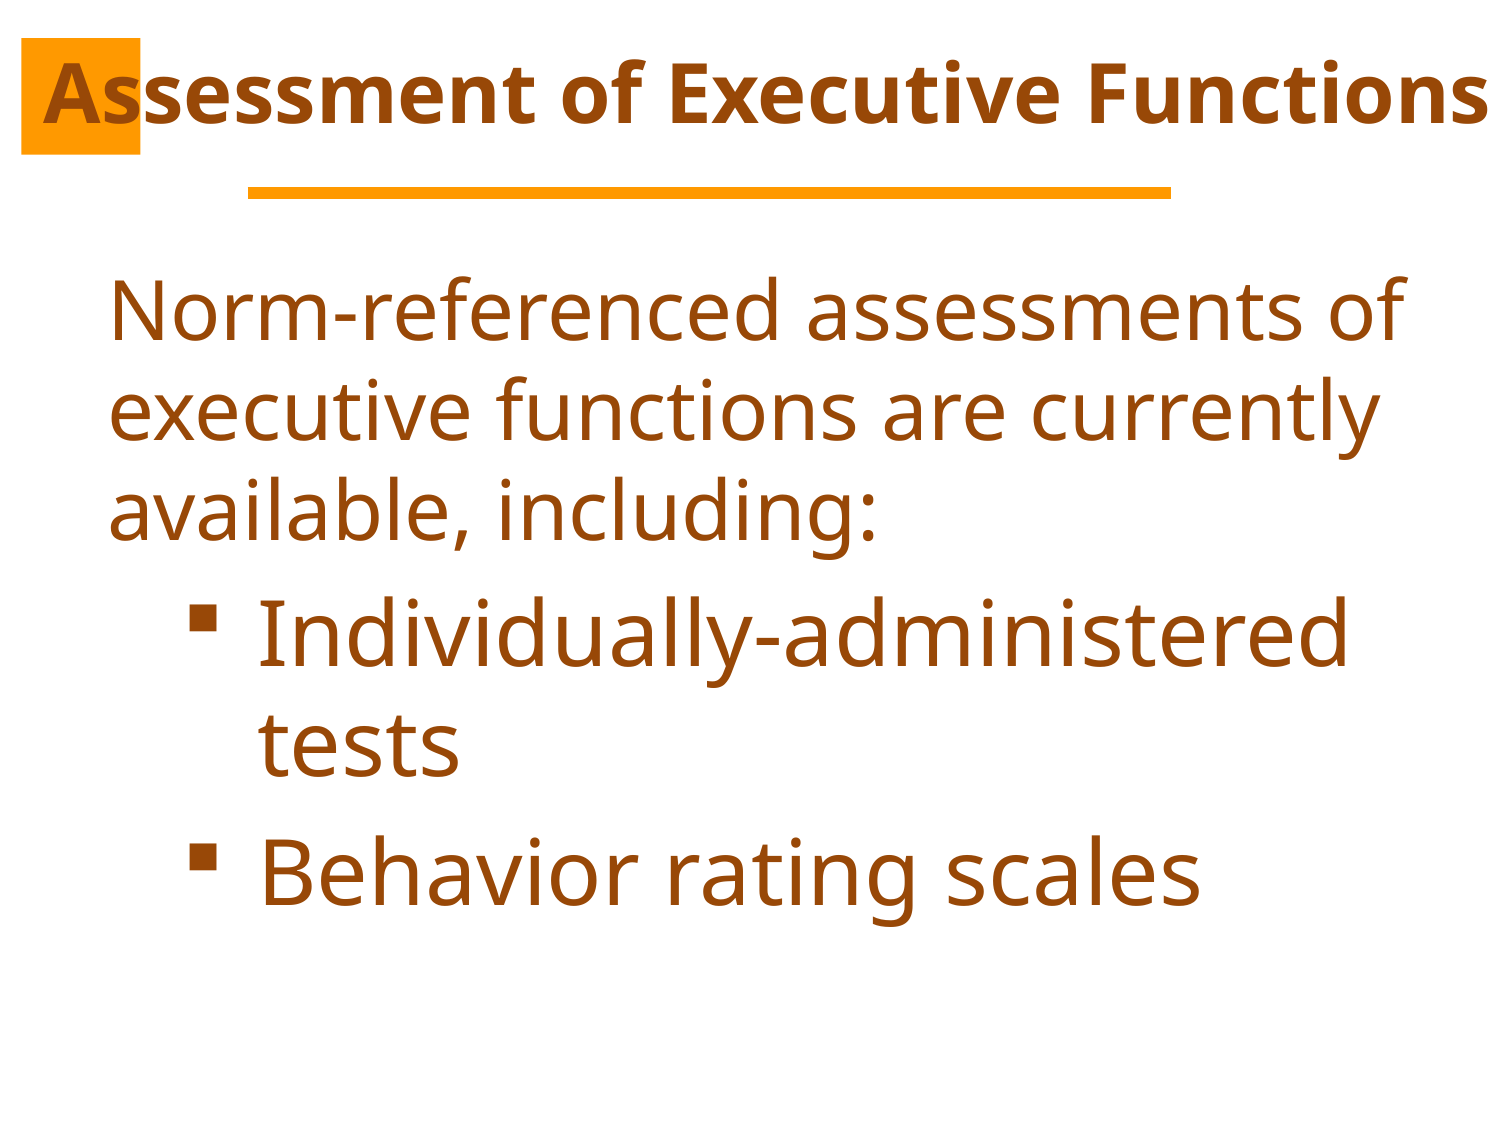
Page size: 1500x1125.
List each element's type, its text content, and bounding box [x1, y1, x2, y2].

text_box [19, 36, 28, 157]
title Assessment of Executive Functions [28, 21, 1500, 160]
list Norm-referenced assessments of executive functions are currently available, including: Individually-administered tests Behavior rating scales [91, 249, 1494, 1050]
